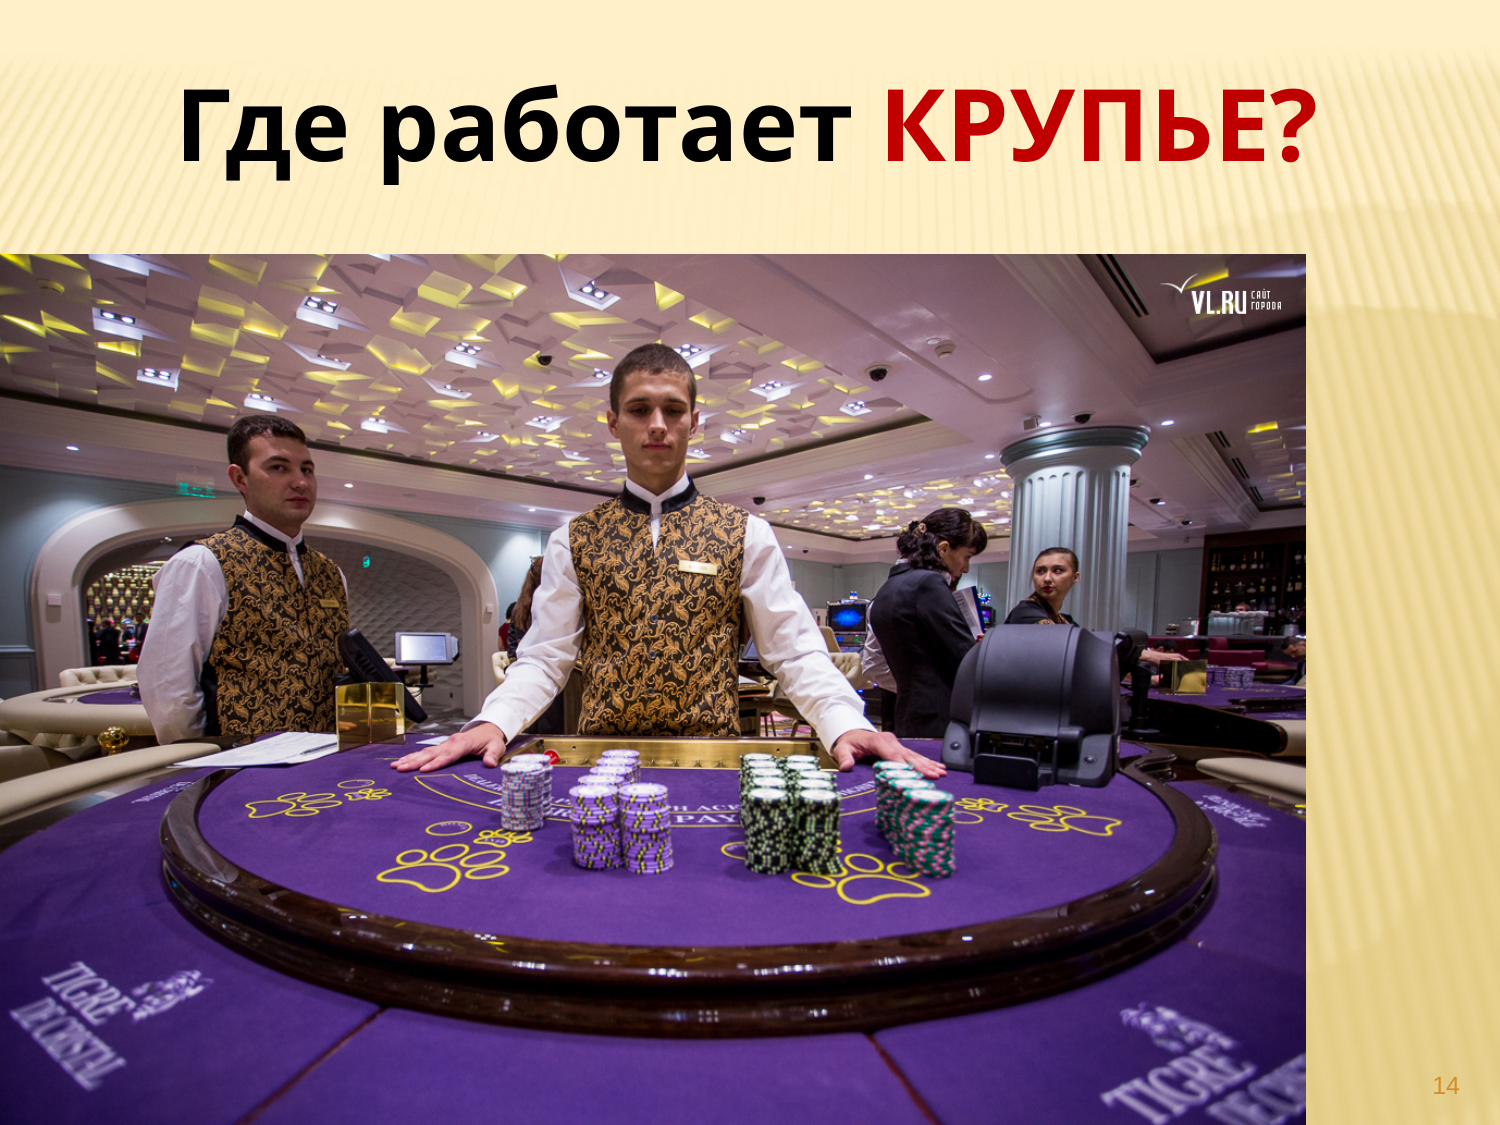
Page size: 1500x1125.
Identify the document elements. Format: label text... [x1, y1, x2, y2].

slide_number 14 [1350, 1062, 1475, 1103]
picture [0, 254, 1306, 1125]
text_box Где работает КРУПЬЕ? [160, 54, 1334, 190]
